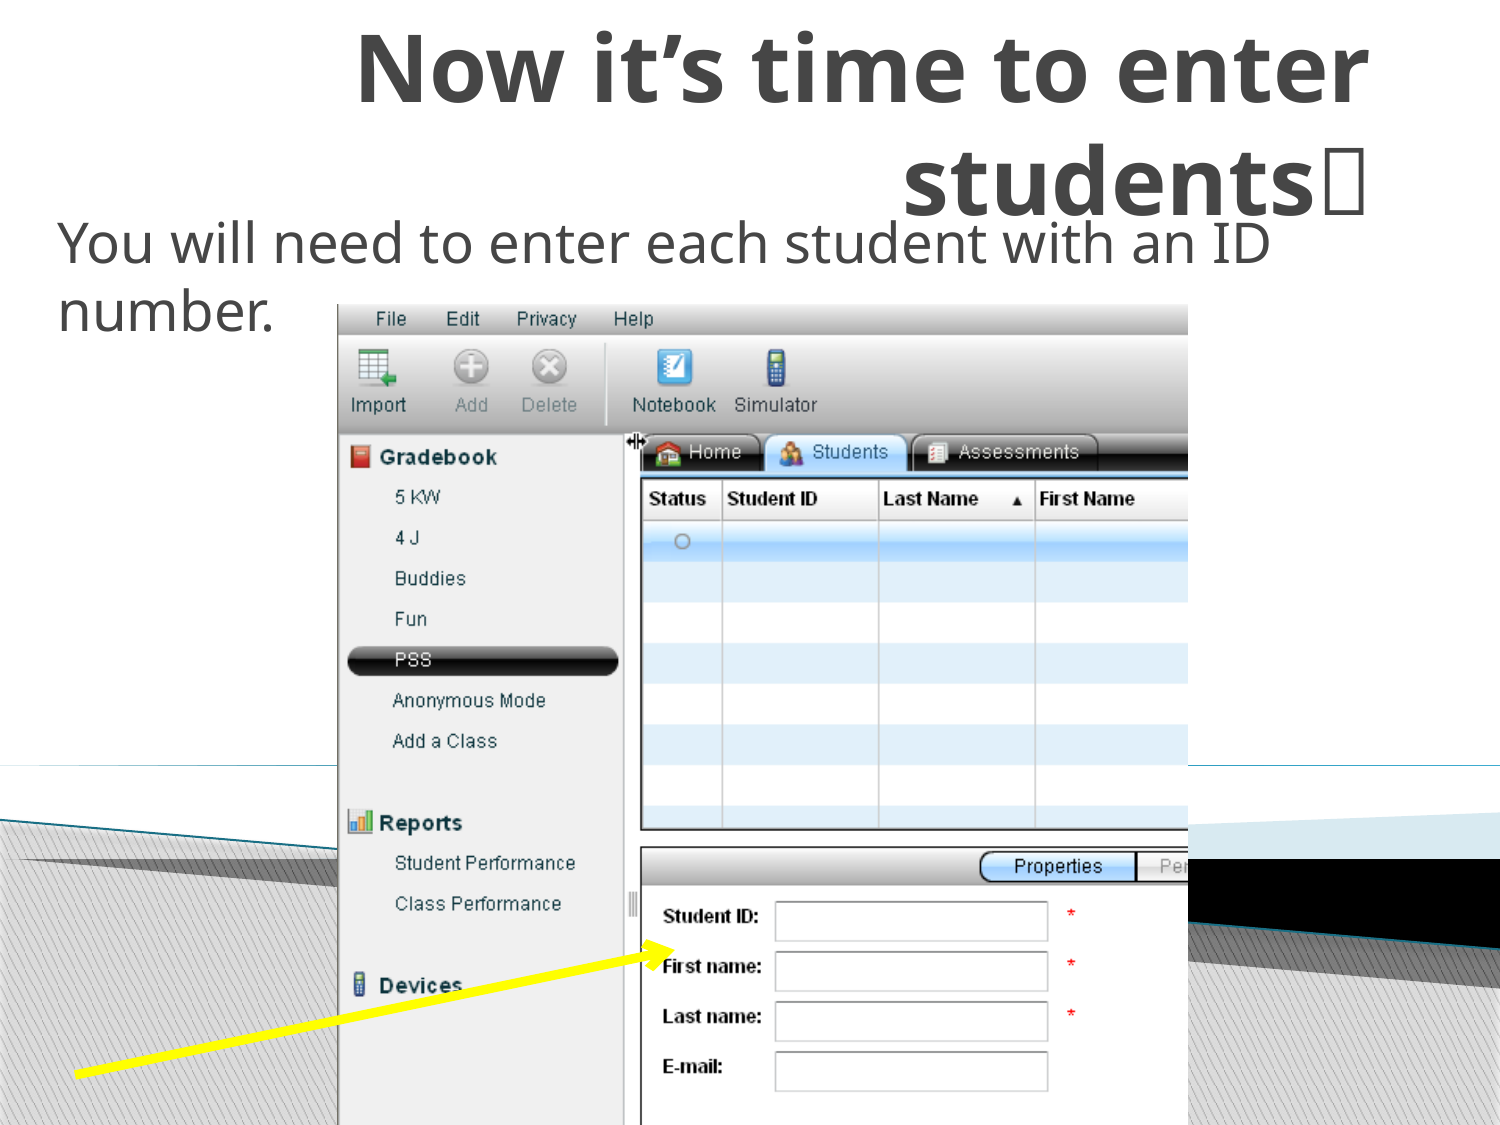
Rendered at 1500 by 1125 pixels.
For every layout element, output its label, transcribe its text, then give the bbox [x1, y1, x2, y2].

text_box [74, 949, 676, 1076]
picture [337, 304, 1500, 1125]
title Now it’s time to enter students [112, 0, 1388, 200]
subtitle You will need to enter each student with an ID number. [50, 200, 1475, 925]
